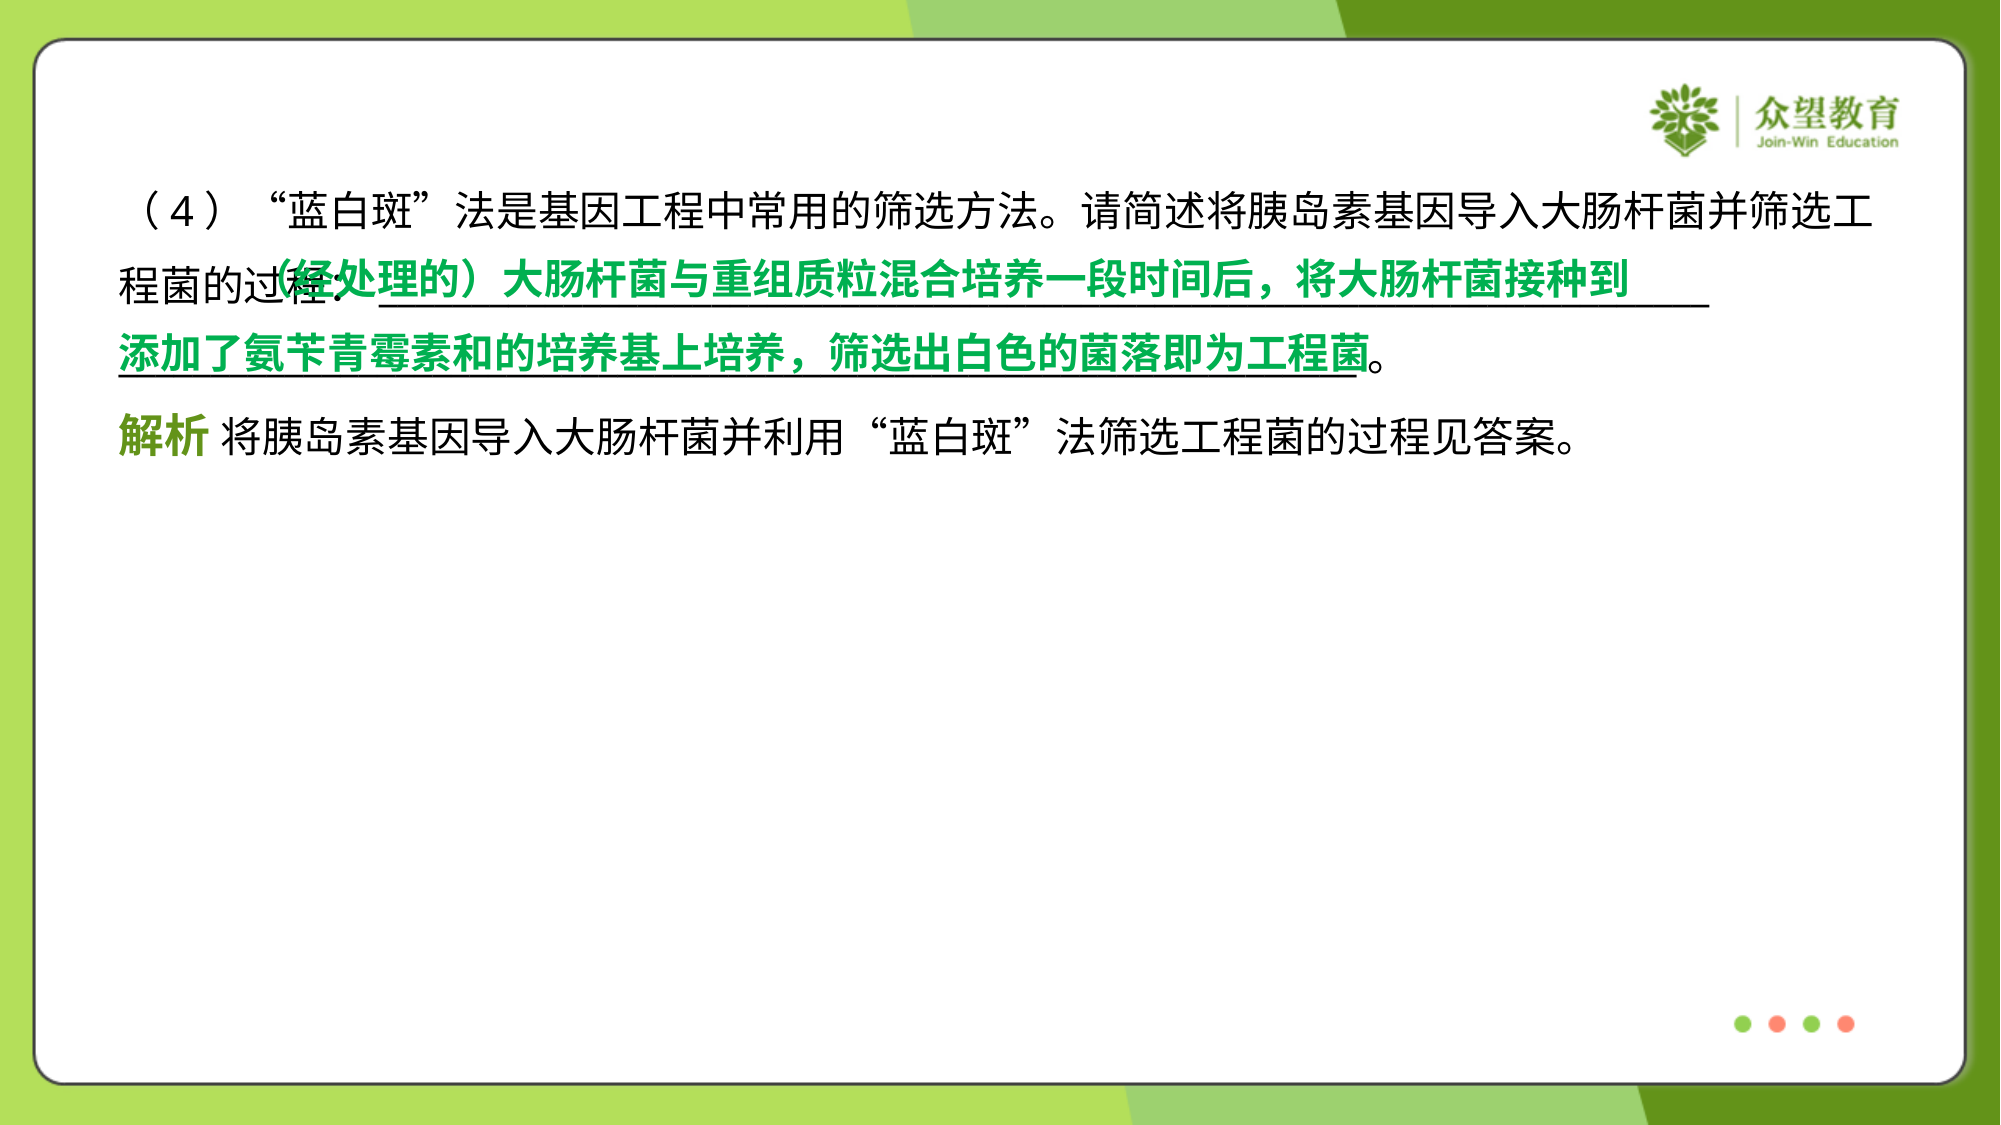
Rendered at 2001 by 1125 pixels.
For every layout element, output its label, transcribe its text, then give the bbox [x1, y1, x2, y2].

picture [0, 0, 2000, 1125]
text_box 解析 将胰岛素基因导入大肠杆菌并利用“蓝白斑”法筛选工程菌的过程见答案。 [118, 380, 1883, 452]
text_box （4）“蓝白斑”法是基因工程中常用的筛选方法。请简述将胰岛素基因导入大肠杆菌并筛选工 程菌的过程：________________________________________________________________________ ___________________________________________________________________。 [118, 159, 1883, 373]
